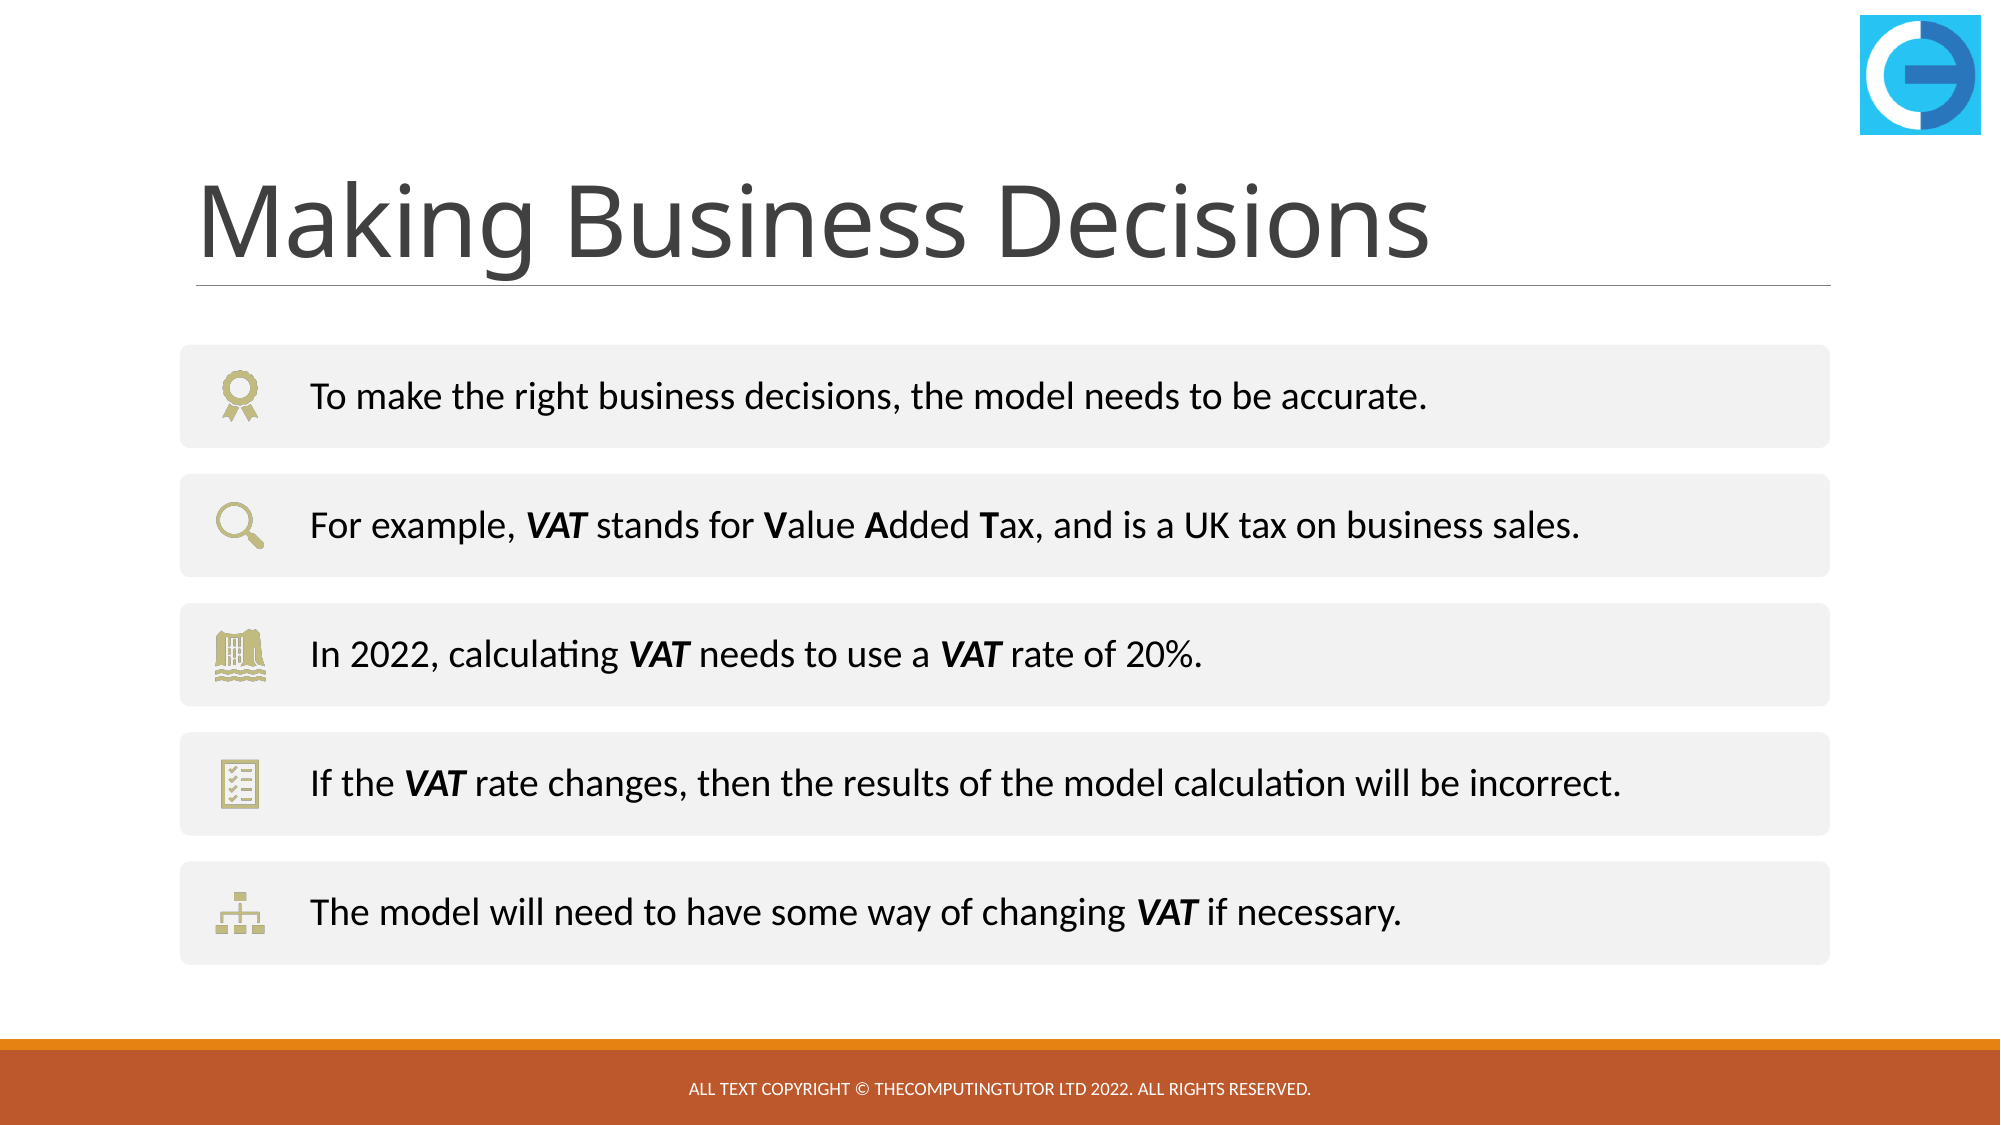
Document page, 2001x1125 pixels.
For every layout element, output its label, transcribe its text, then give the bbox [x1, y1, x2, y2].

footer All text copyright © TheComputingTutor Ltd 2022. All rights Reserved. [604, 1059, 1396, 1120]
title Making Business Decisions [180, 47, 1830, 285]
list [179, 343, 1831, 966]
picture [1860, 15, 1981, 135]
